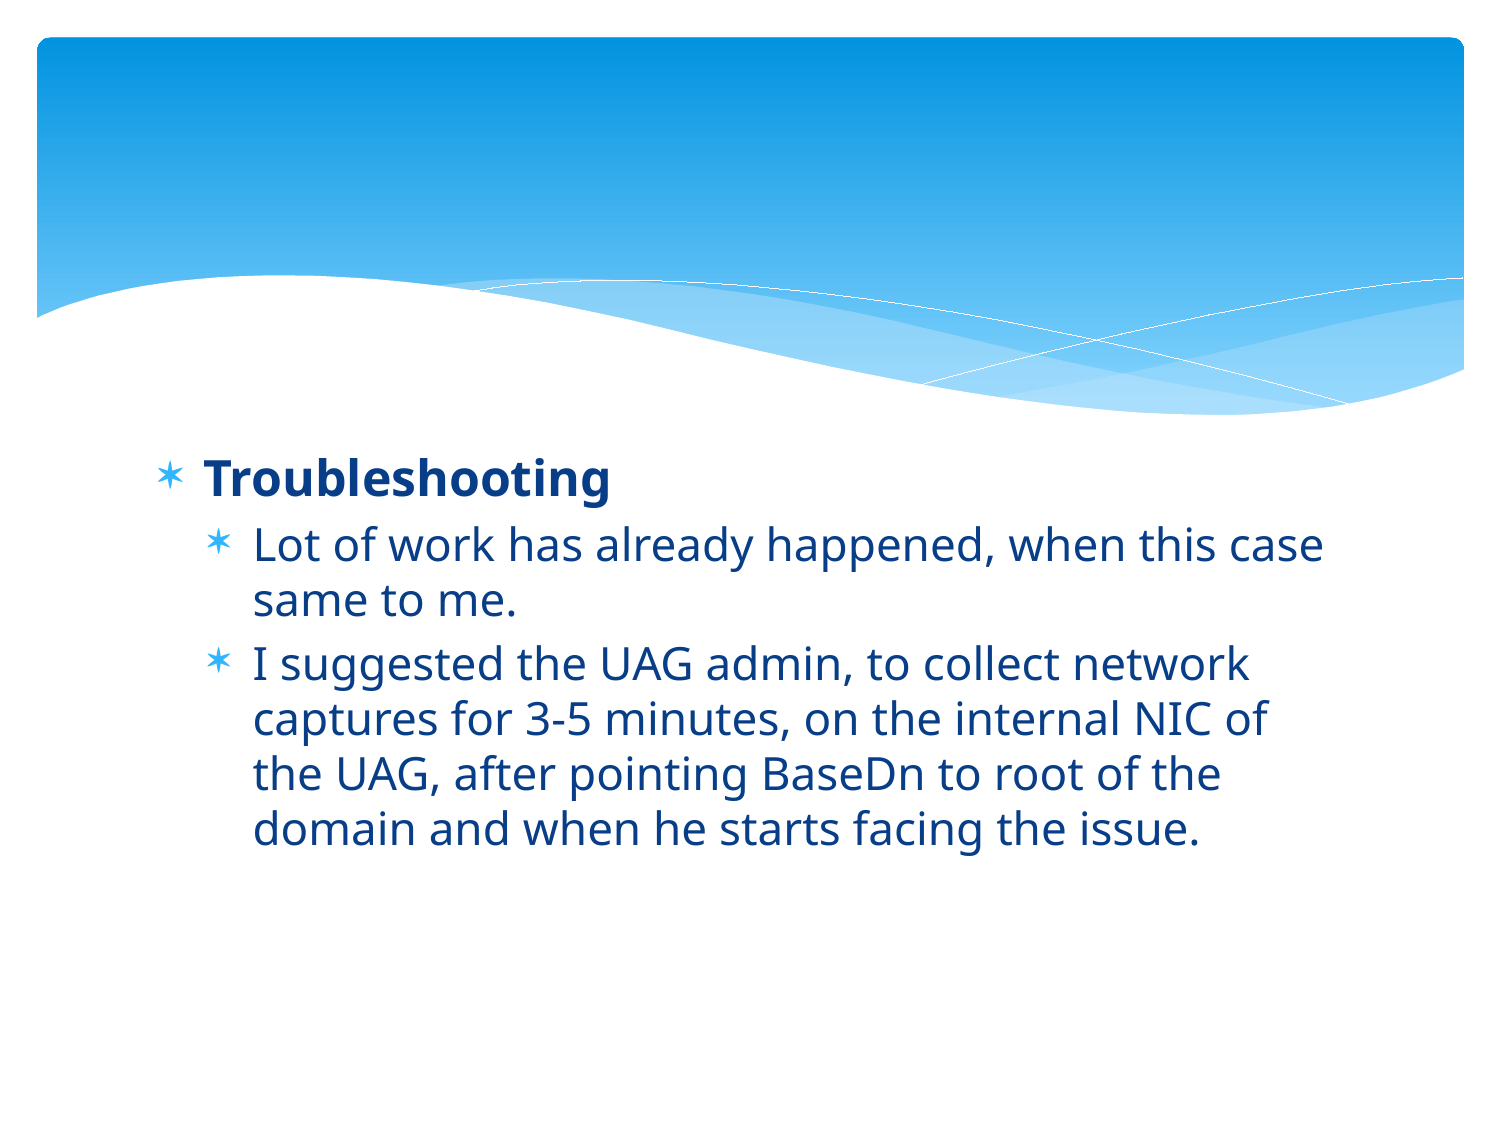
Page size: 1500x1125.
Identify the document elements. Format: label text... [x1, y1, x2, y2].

list Troubleshooting Lot of work has already happened, when this case same to me. I suggested the UAG admin, to collect network captures for 3-5 minutes, on the internal NIC of the UAG, after pointing BaseDn to root of the domain and when he starts facing the issue. [143, 438, 1359, 1005]
